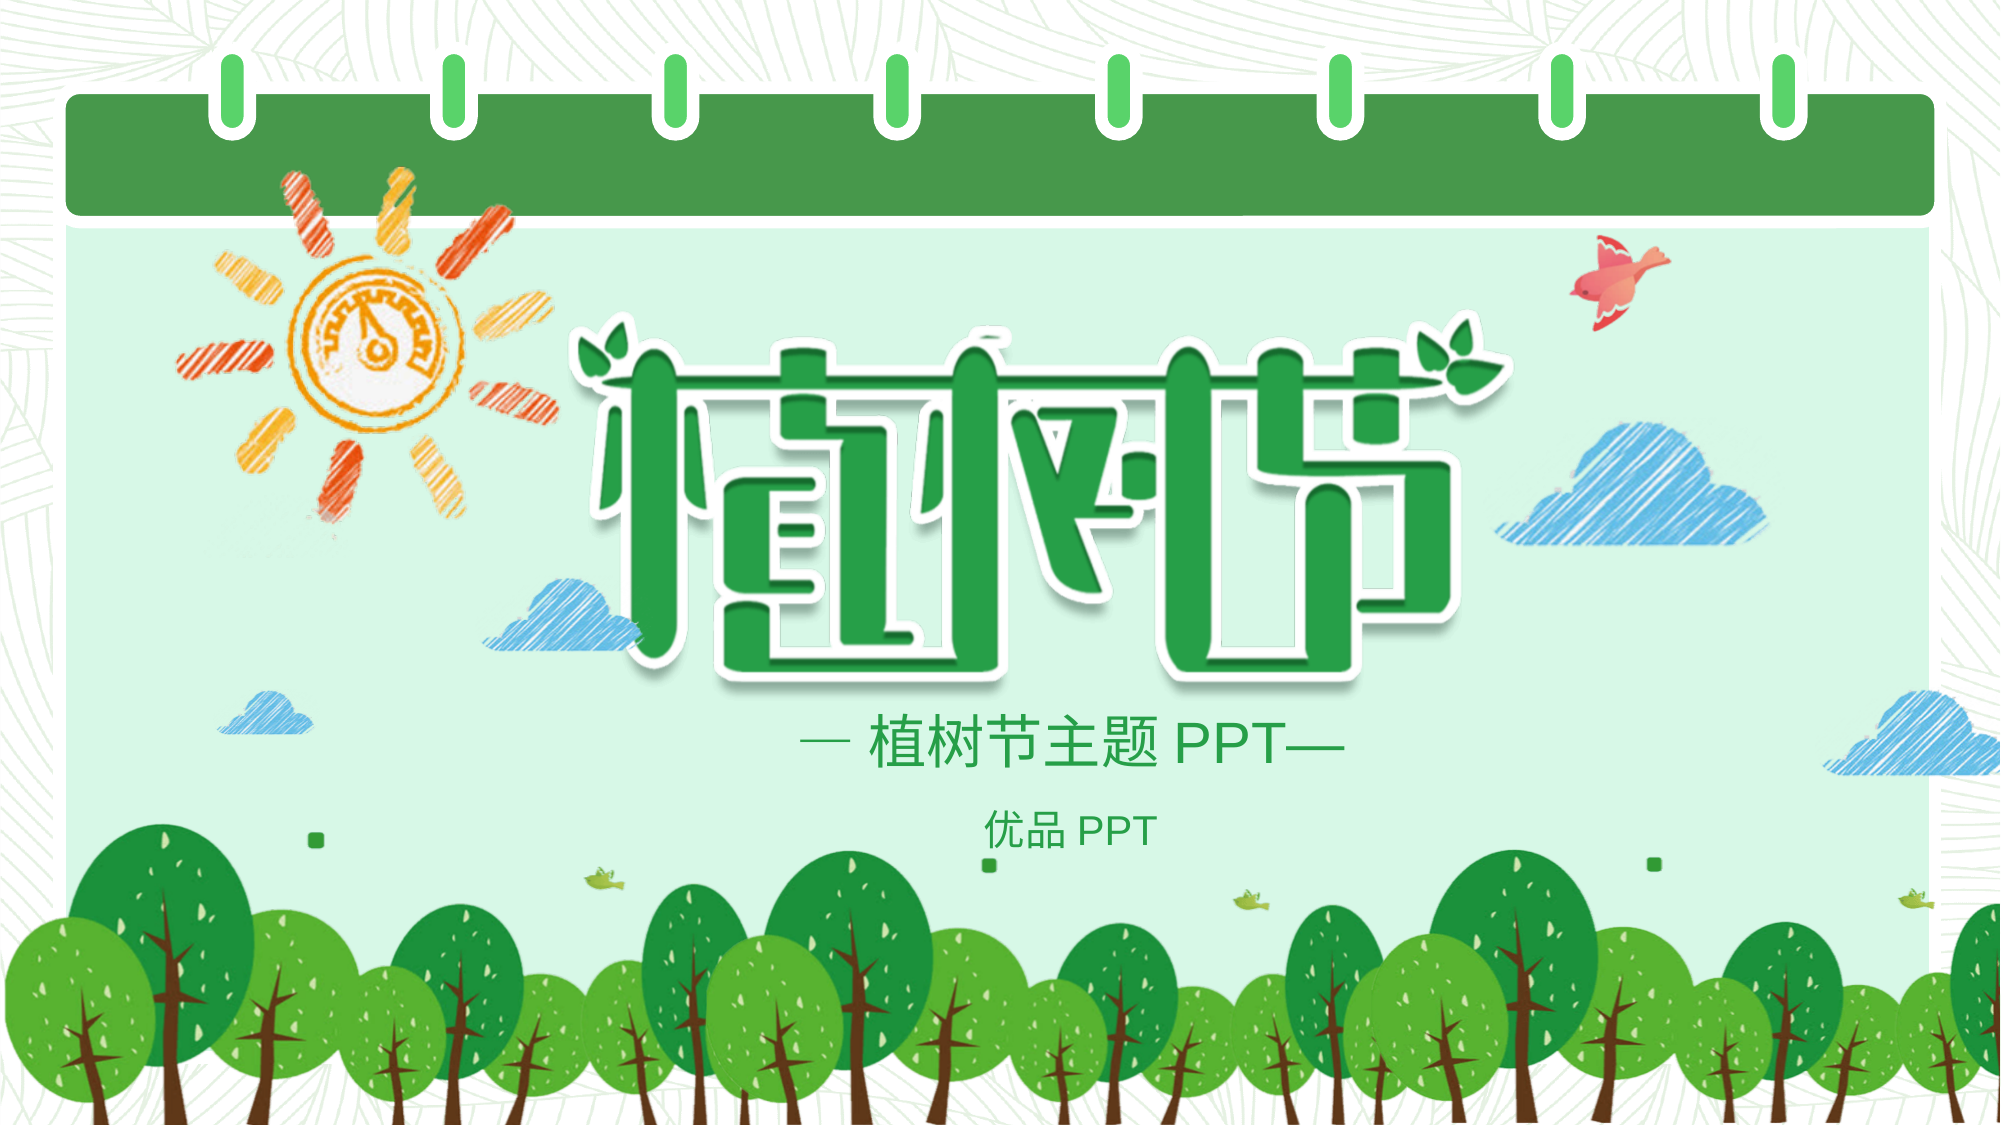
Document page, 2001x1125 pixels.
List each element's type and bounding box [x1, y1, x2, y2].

text_box [59, 47, 1941, 834]
picture [0, 0, 2001, 1125]
